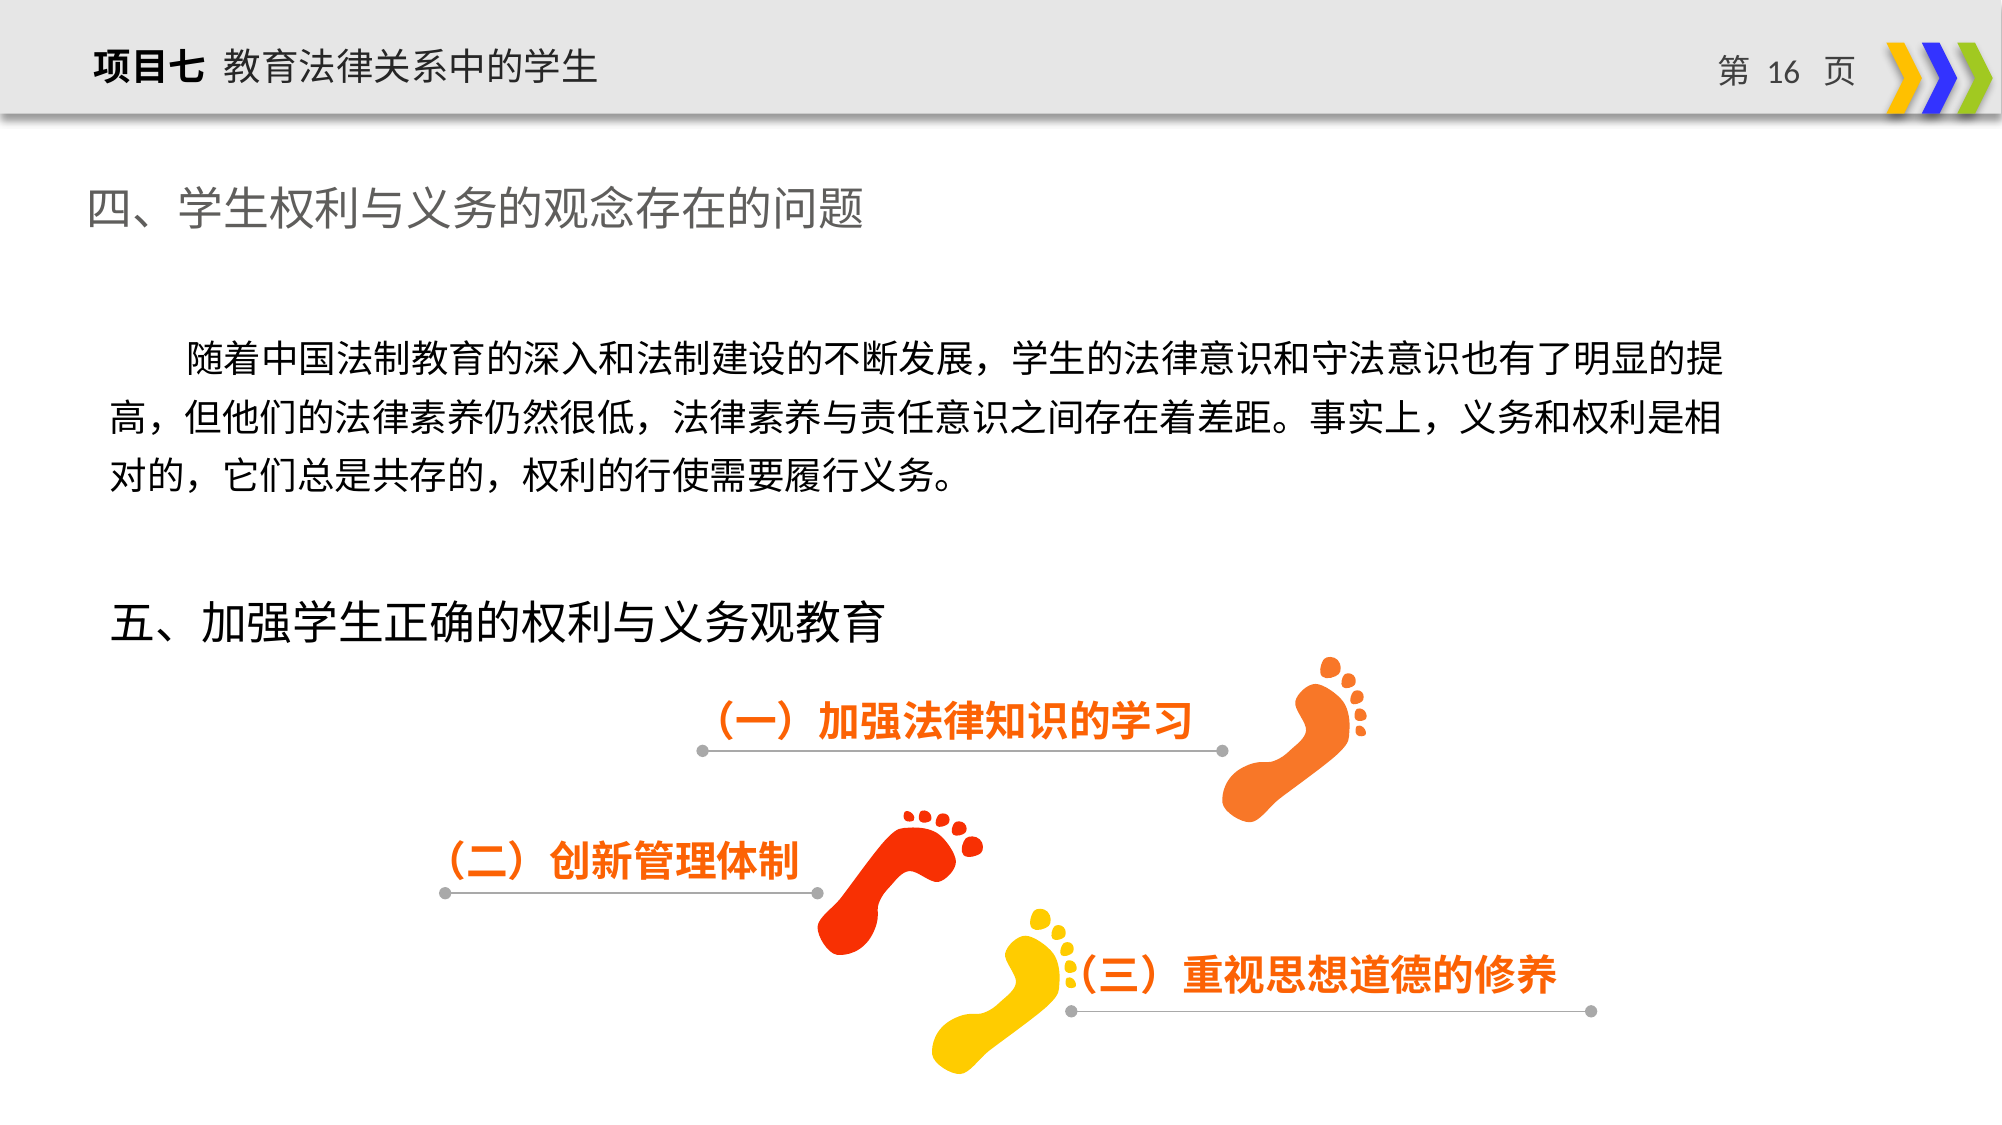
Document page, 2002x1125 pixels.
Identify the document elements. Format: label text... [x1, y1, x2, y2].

picture [36, 30, 851, 102]
text_box [961, 836, 983, 857]
text_box [1222, 683, 1350, 823]
text_box [1030, 908, 1051, 930]
text_box （一）加强法律知识的学习 [678, 662, 1301, 752]
text_box [1355, 725, 1366, 737]
text_box [918, 810, 932, 823]
text_box [1354, 708, 1367, 721]
text_box [1350, 690, 1364, 705]
text_box [935, 813, 950, 827]
text_box [903, 811, 915, 822]
text_box [1320, 656, 1341, 679]
text_box [817, 827, 956, 955]
text_box [932, 935, 1047, 1075]
text_box [951, 821, 967, 836]
text_box 随着中国法制教育的深入和法制建设的不断发展，学生的法律意识和守法意识也有了明显的提高，但他们的法律素养仍然很低，法律素养与责任意识之间存在着差距。事实上，义务和权利是相对的，它们总是共存的，权利的行使需要履行义务。 [94, 314, 1751, 505]
text_box 五、加强学生正确的权利与义务观教育 [94, 586, 1131, 657]
text_box （二）创新管理体制 [409, 802, 890, 893]
text_box [1341, 673, 1356, 689]
text_box （三）重视思想道德的修养 [1035, 916, 1573, 1007]
text_box 四、学生权利与义务的观念存在的问题 [71, 172, 1107, 243]
